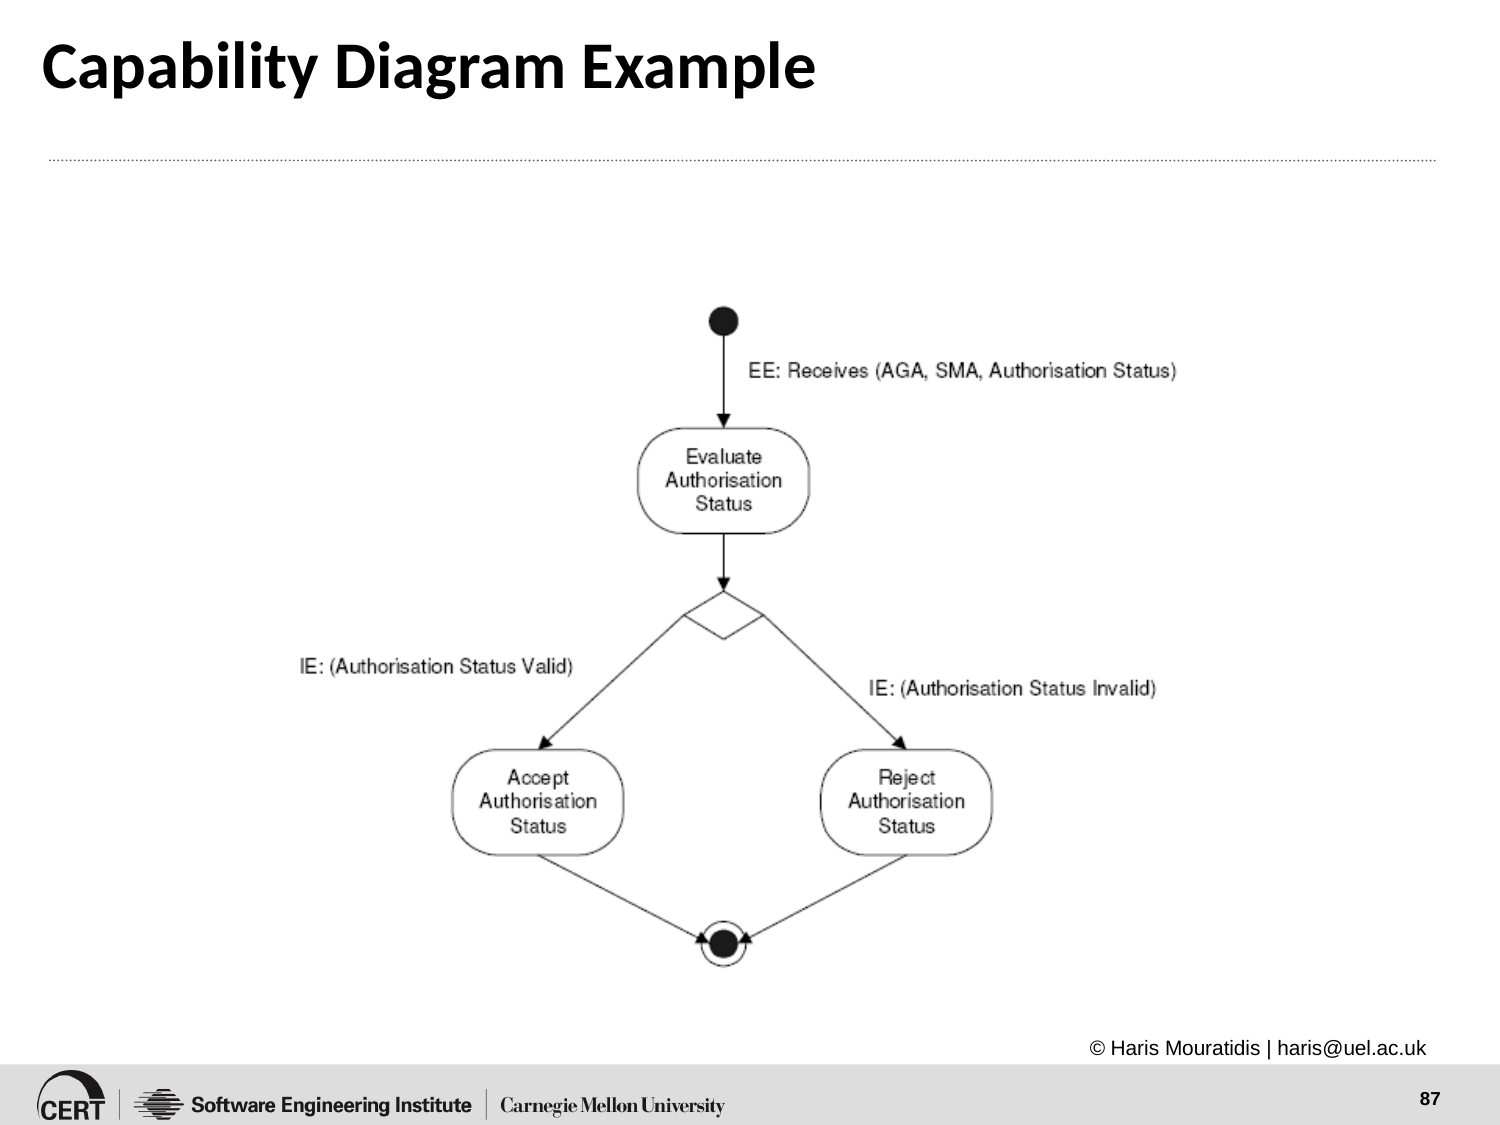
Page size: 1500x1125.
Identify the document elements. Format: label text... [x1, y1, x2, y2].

picture [140, 292, 1294, 990]
title Capability Diagram Example [42, 37, 1434, 155]
text_box © Haris Mouratidis | haris@uel.ac.uk [1074, 1027, 1500, 1075]
picture [37, 1069, 725, 1122]
